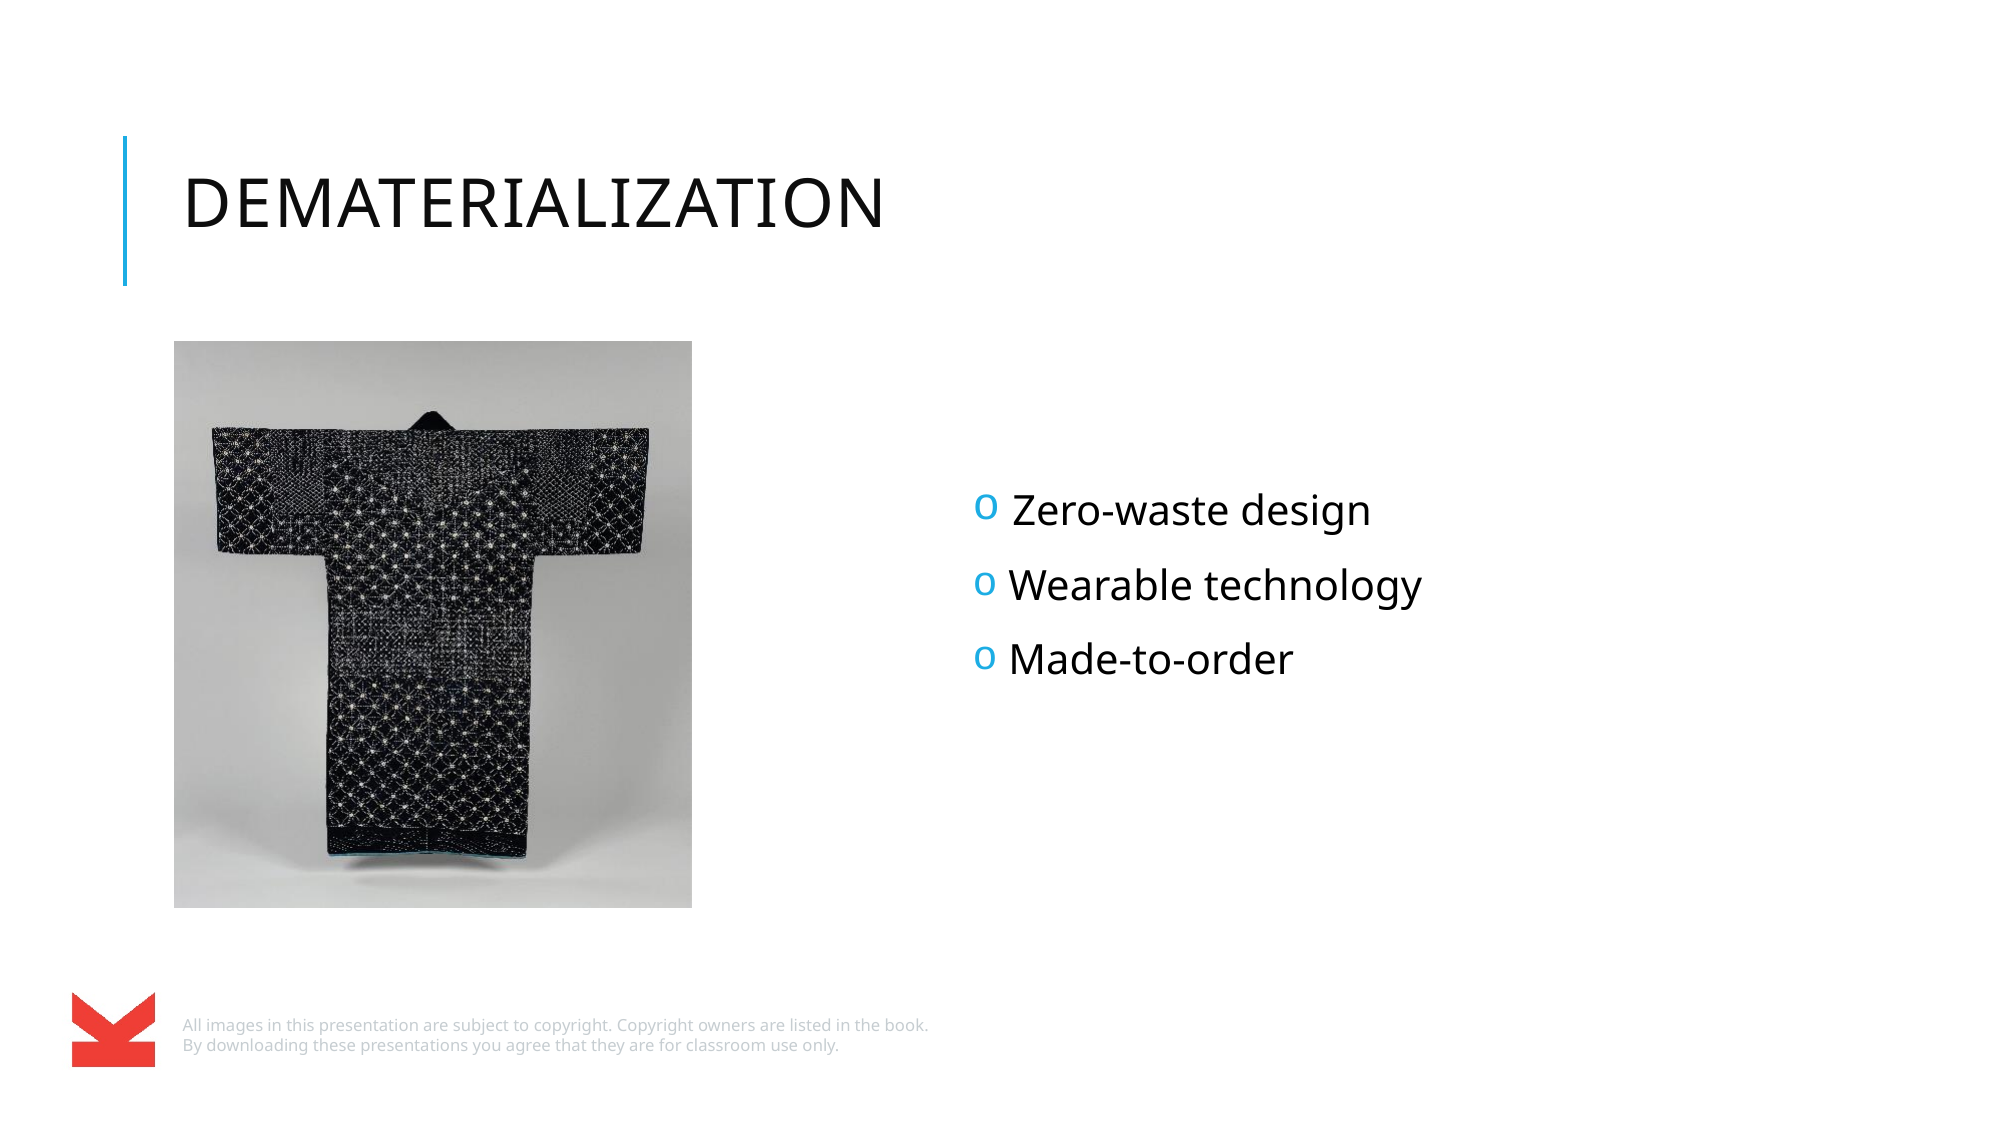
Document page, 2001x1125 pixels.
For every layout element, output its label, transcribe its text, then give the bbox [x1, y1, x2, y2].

list Zero-waste design Wearable technology Made-to-order [965, 394, 1967, 1055]
text_box All images in this presentation are subject to copyright. Copyright owners are listed in the book. By downloading these presentations you agree that they are for classroom use only. [180, 1007, 1168, 1062]
picture [50, 970, 175, 1095]
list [174, 341, 692, 908]
title DEMATERIALIZATION [168, 93, 1763, 342]
